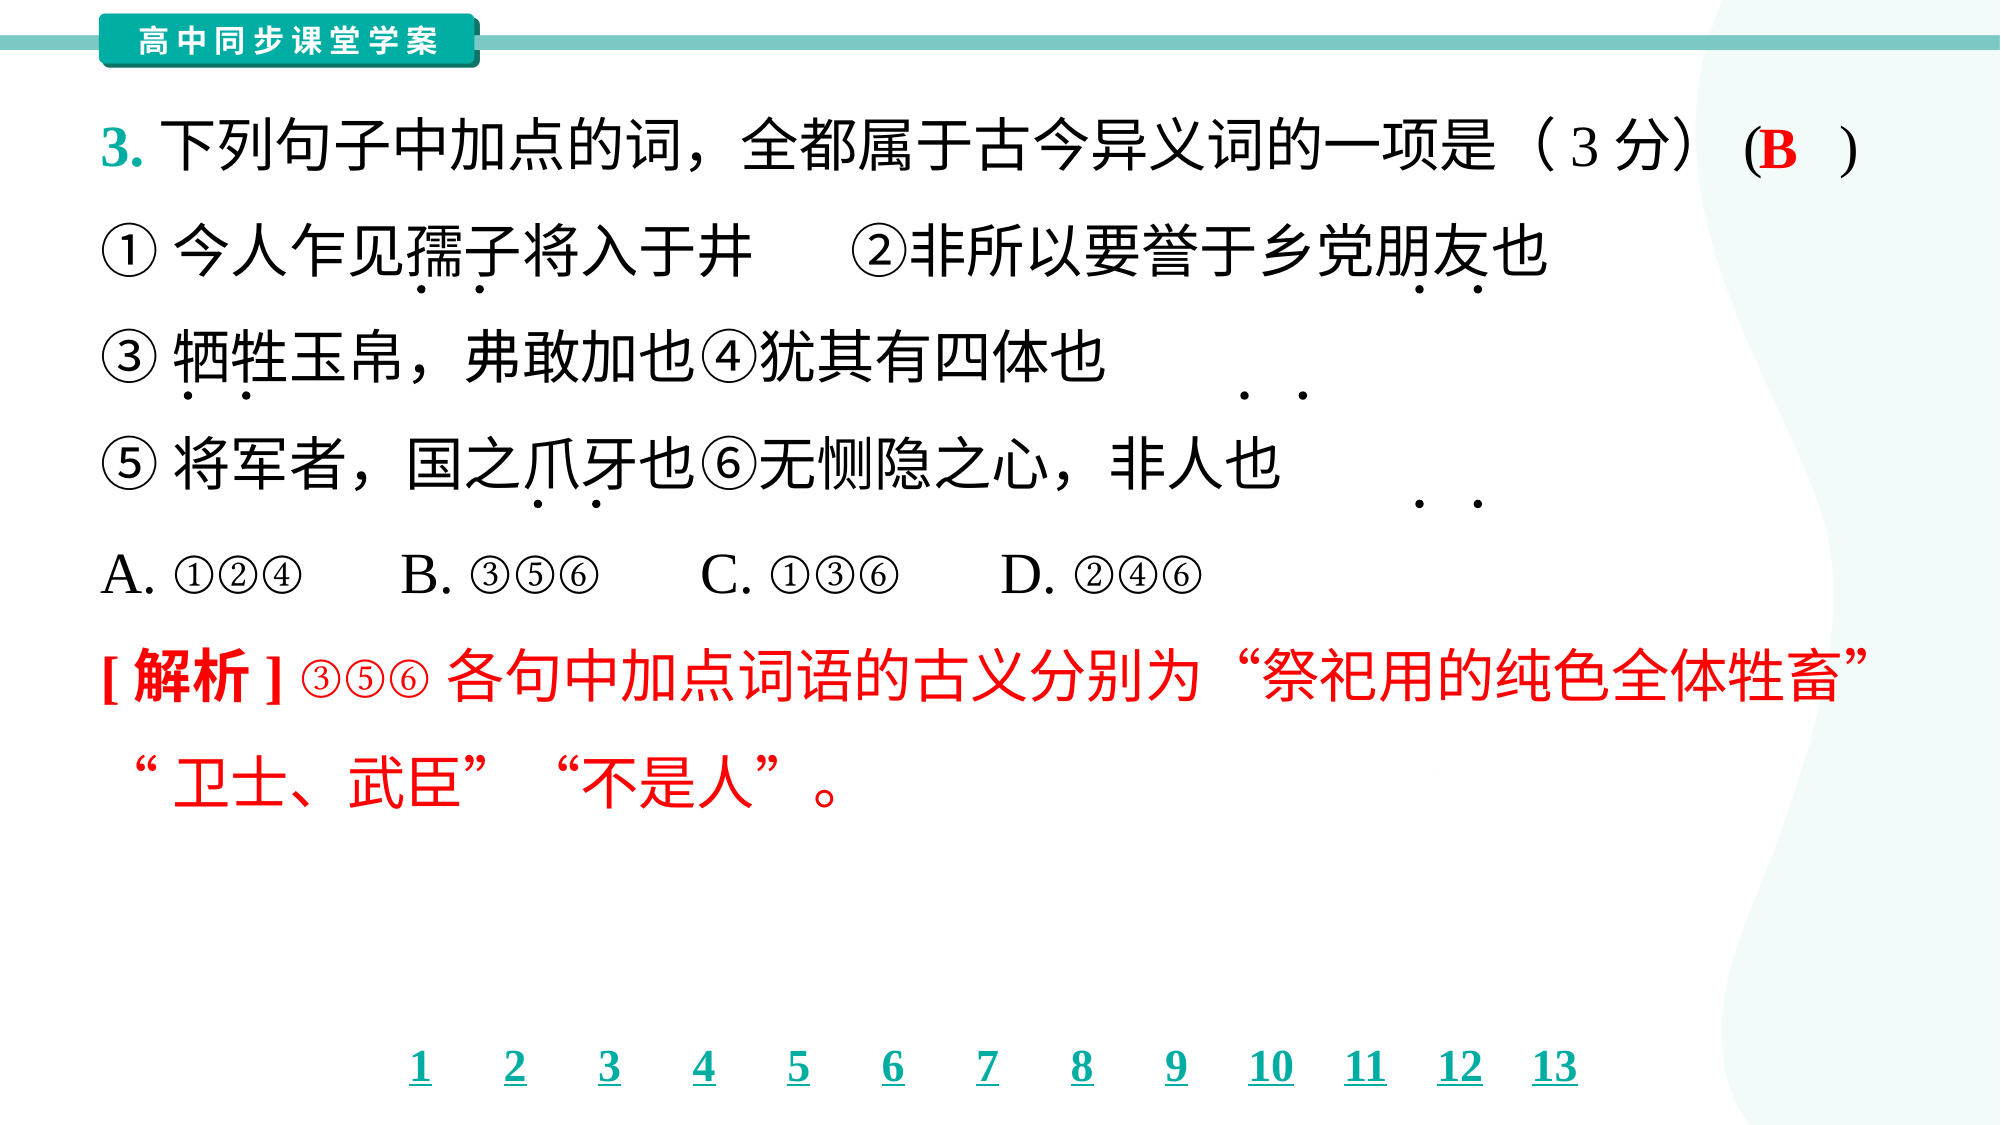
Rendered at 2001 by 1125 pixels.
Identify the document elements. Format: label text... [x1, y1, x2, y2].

text_box [475, 285, 484, 294]
text_box [417, 285, 426, 294]
text_box [592, 499, 601, 509]
text_box [242, 391, 251, 400]
text_box [183, 391, 193, 400]
text_box 3.下列句子中加点的词，全都属于古今异义词的一项是（3分）( ) [100, 76, 1737, 177]
text_box [1415, 499, 1424, 509]
text_box [1473, 499, 1483, 509]
text_box 3.下列句子中加点的词，全都属于古今异义词的一项是（3分）( ) [1819, 76, 1899, 177]
text_box [1473, 285, 1483, 294]
text_box [533, 499, 543, 509]
text_box A. ①②④ B. ③⑤⑥ C. ①③⑥ D. ②④⑥ [100, 502, 1899, 603]
text_box [1298, 391, 1308, 400]
text_box [1240, 391, 1249, 400]
text_box ①今人乍见孺子将入于井 ②非所以要誉于乡党朋友也 ③牺牲玉帛，弗敢加也 ④犹其有四体也 ⑤将军者，国之爪牙也 ⑥无恻隐之心，非人也 [100, 177, 1899, 497]
text_box B [1737, 76, 1819, 177]
text_box [1415, 285, 1424, 294]
picture [0, 0, 2000, 1125]
text_box [解析] ③⑤⑥各句中加点词语的古义分别为“祭祀用的纯色全体牲畜” “卫士、武臣”“不是人”。 [100, 603, 1899, 816]
